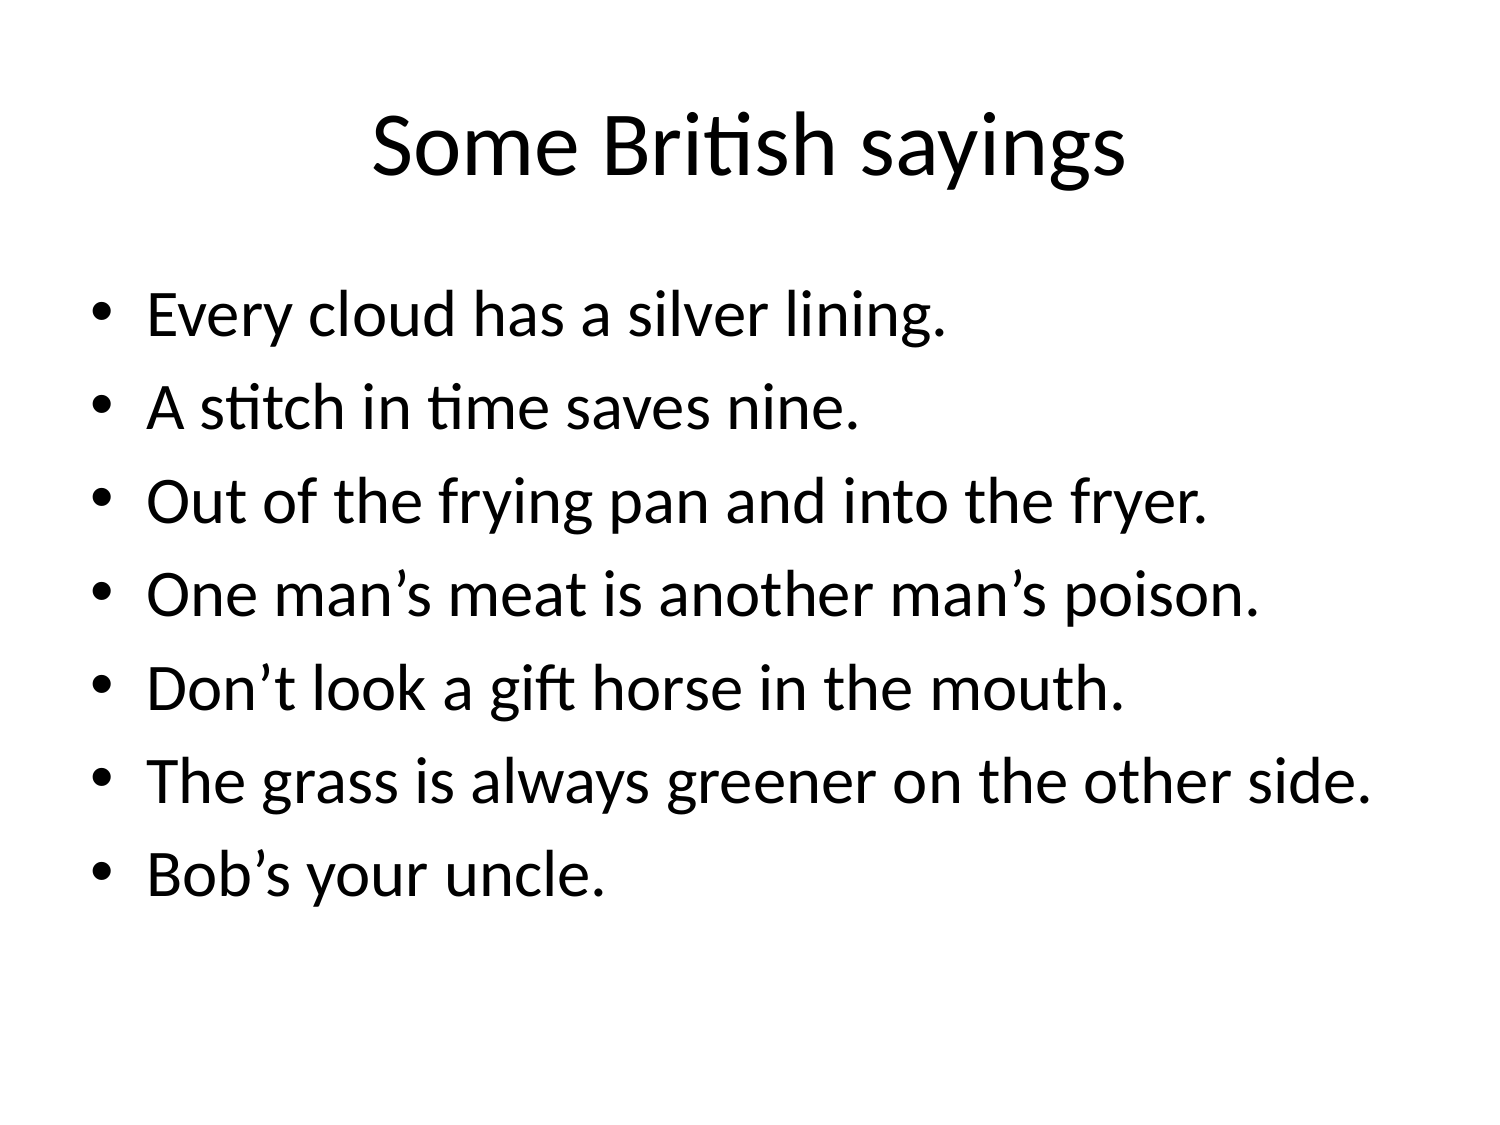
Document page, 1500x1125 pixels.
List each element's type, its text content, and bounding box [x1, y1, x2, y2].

title Some British sayings [75, 45, 1425, 233]
list Every cloud has a silver lining. A stitch in time saves nine. Out of the frying pan and into the fryer. One man’s meat is another man’s poison. Don’t look a gift horse in the mouth. The grass is always greener on the other side. Bob’s your uncle. [75, 262, 1425, 1005]
